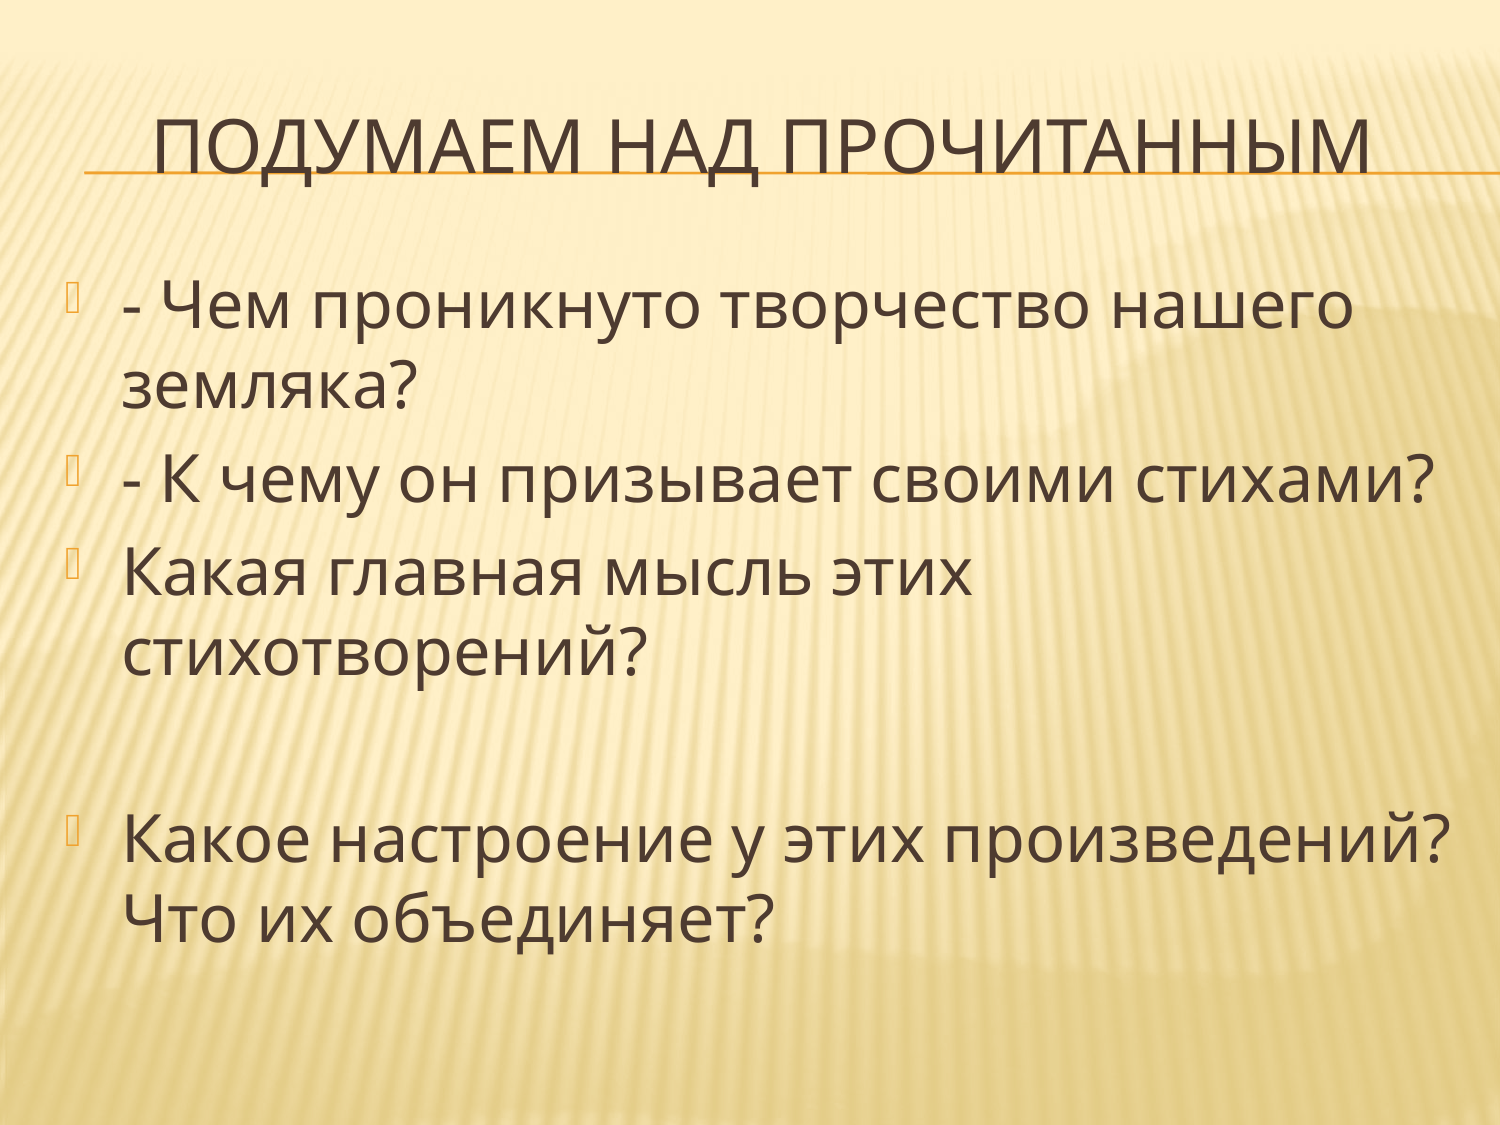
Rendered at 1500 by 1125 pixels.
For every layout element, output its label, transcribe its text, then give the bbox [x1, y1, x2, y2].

list - Чем проникнуто творчество нашего земляка? - К чему он призывает своими стихами? Какая главная мысль этих стихотворений? Какое настроение у этих произведений? Что их объединяет? [50, 254, 1475, 998]
title Подумаем над прочитанным [50, 75, 1475, 213]
